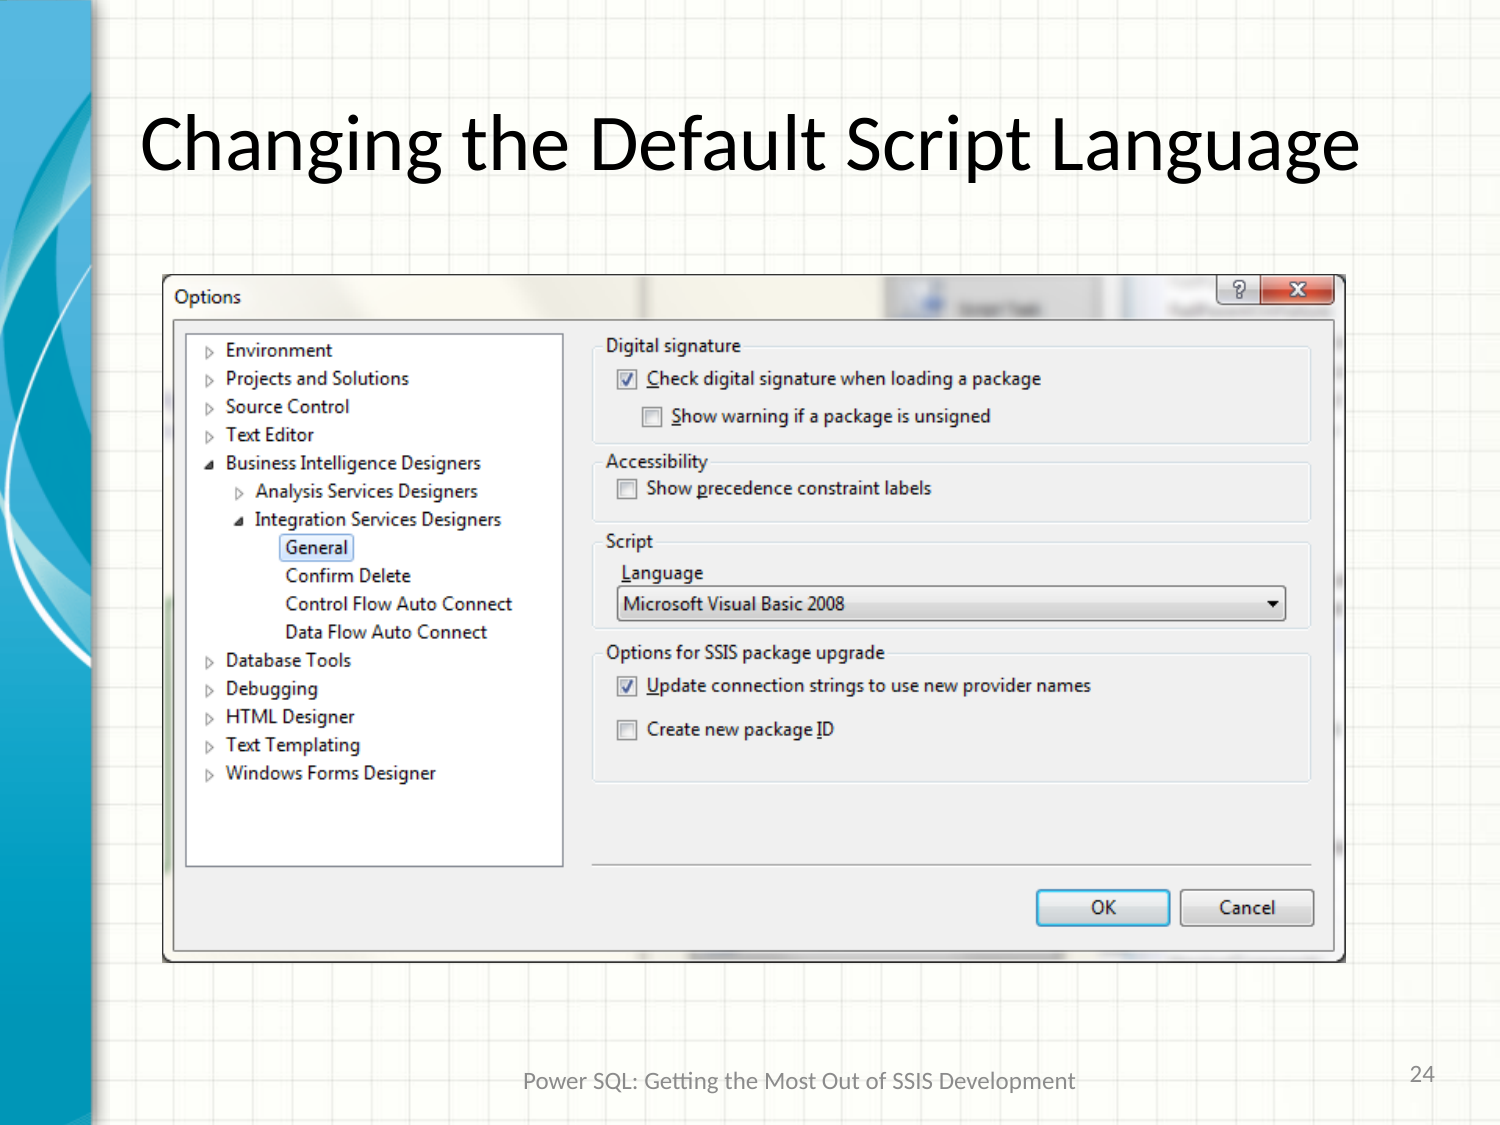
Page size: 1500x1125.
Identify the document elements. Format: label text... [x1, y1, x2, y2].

title Changing the Default Script Language [125, 44, 1450, 232]
slide_number 24 [1100, 1042, 1450, 1103]
footer Power SQL: Getting the Most Out of SSIS Development [474, 1050, 1125, 1110]
picture [0, 0, 1500, 1125]
